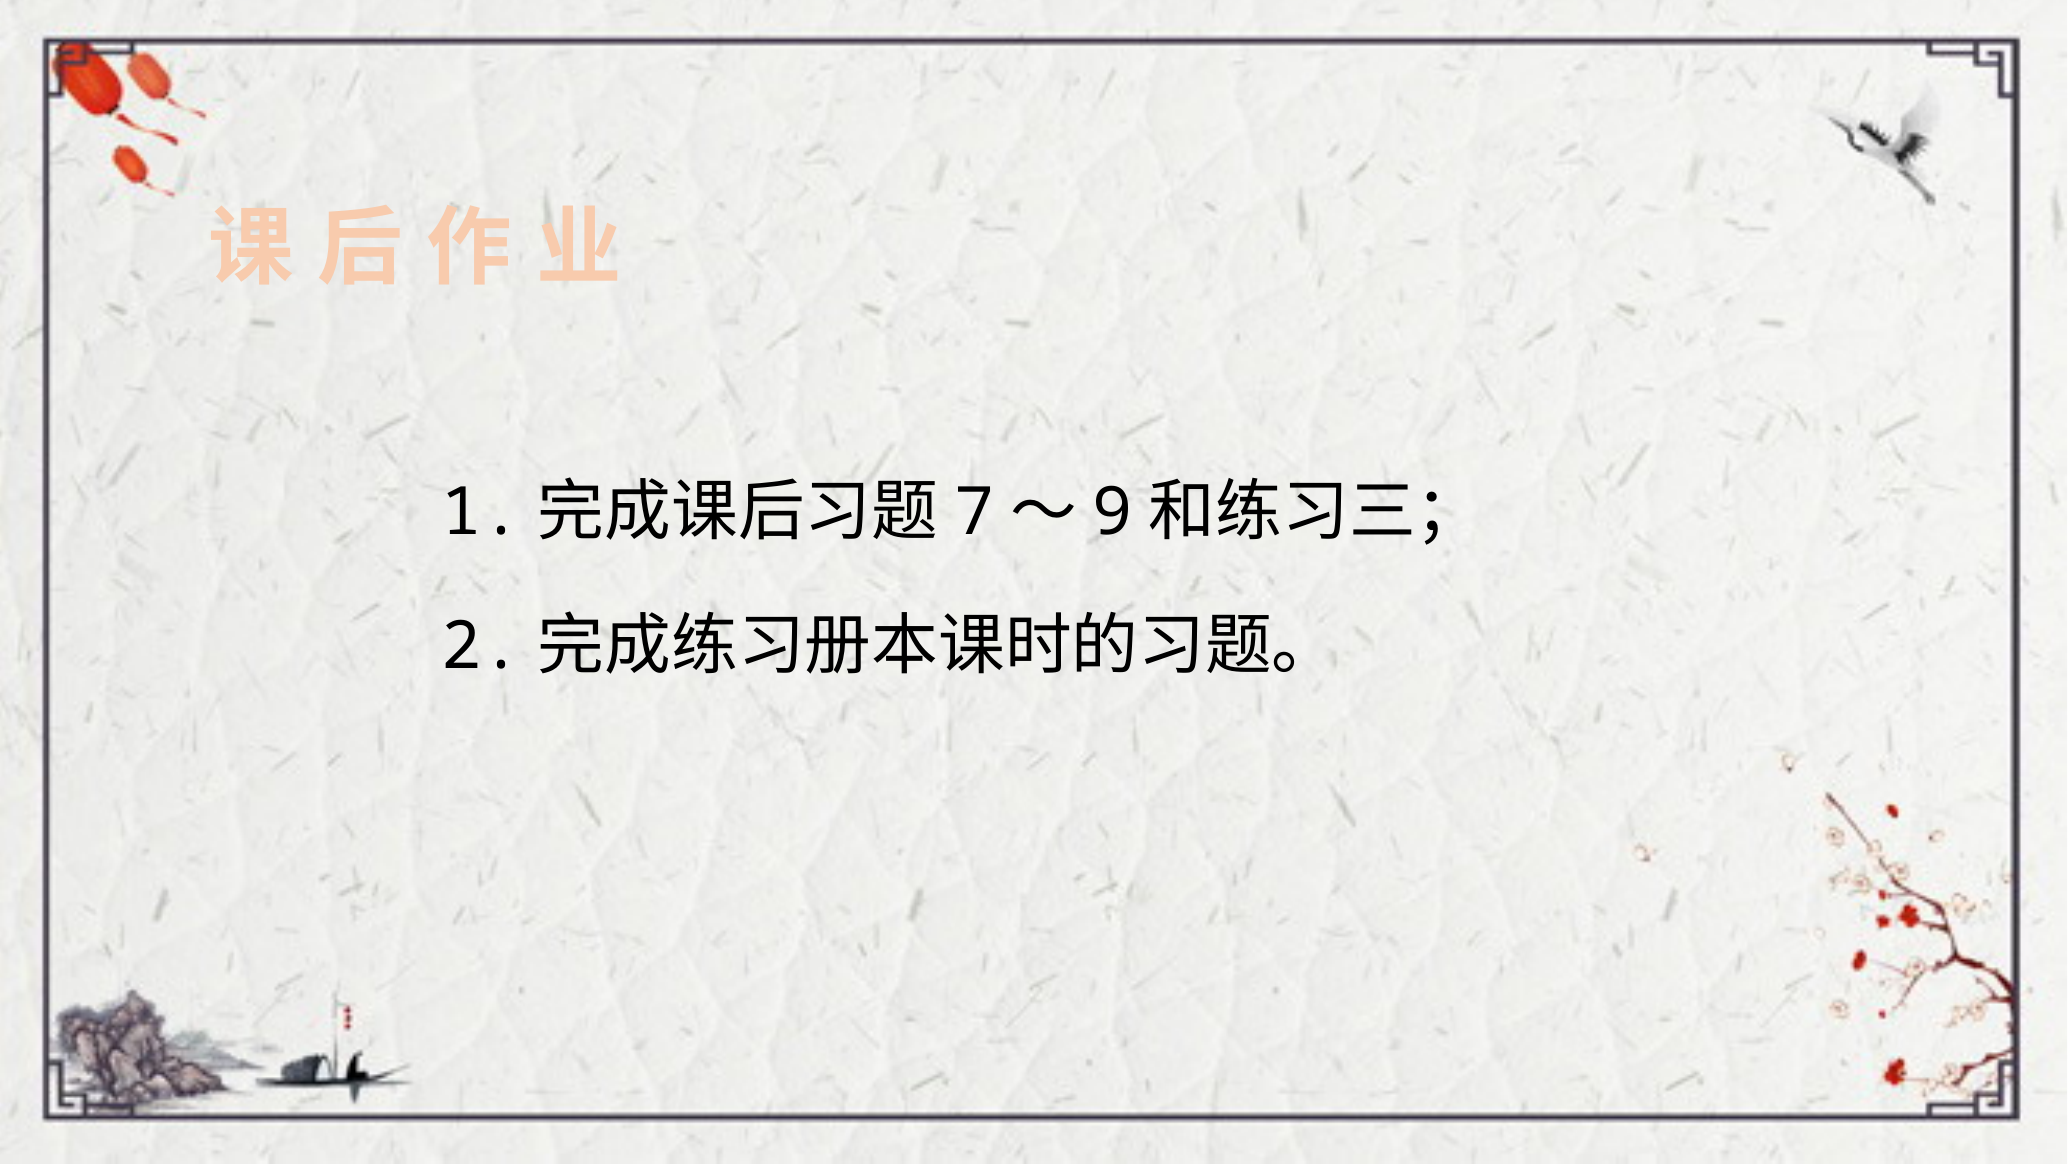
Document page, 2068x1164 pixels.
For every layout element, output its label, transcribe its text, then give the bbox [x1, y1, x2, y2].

text_box 课 后 作 业 [193, 185, 664, 303]
picture [0, 0, 2068, 1164]
text_box 1.完成课后习题7～9和练习三； 2.完成练习册本课时的习题。 [426, 420, 1537, 690]
